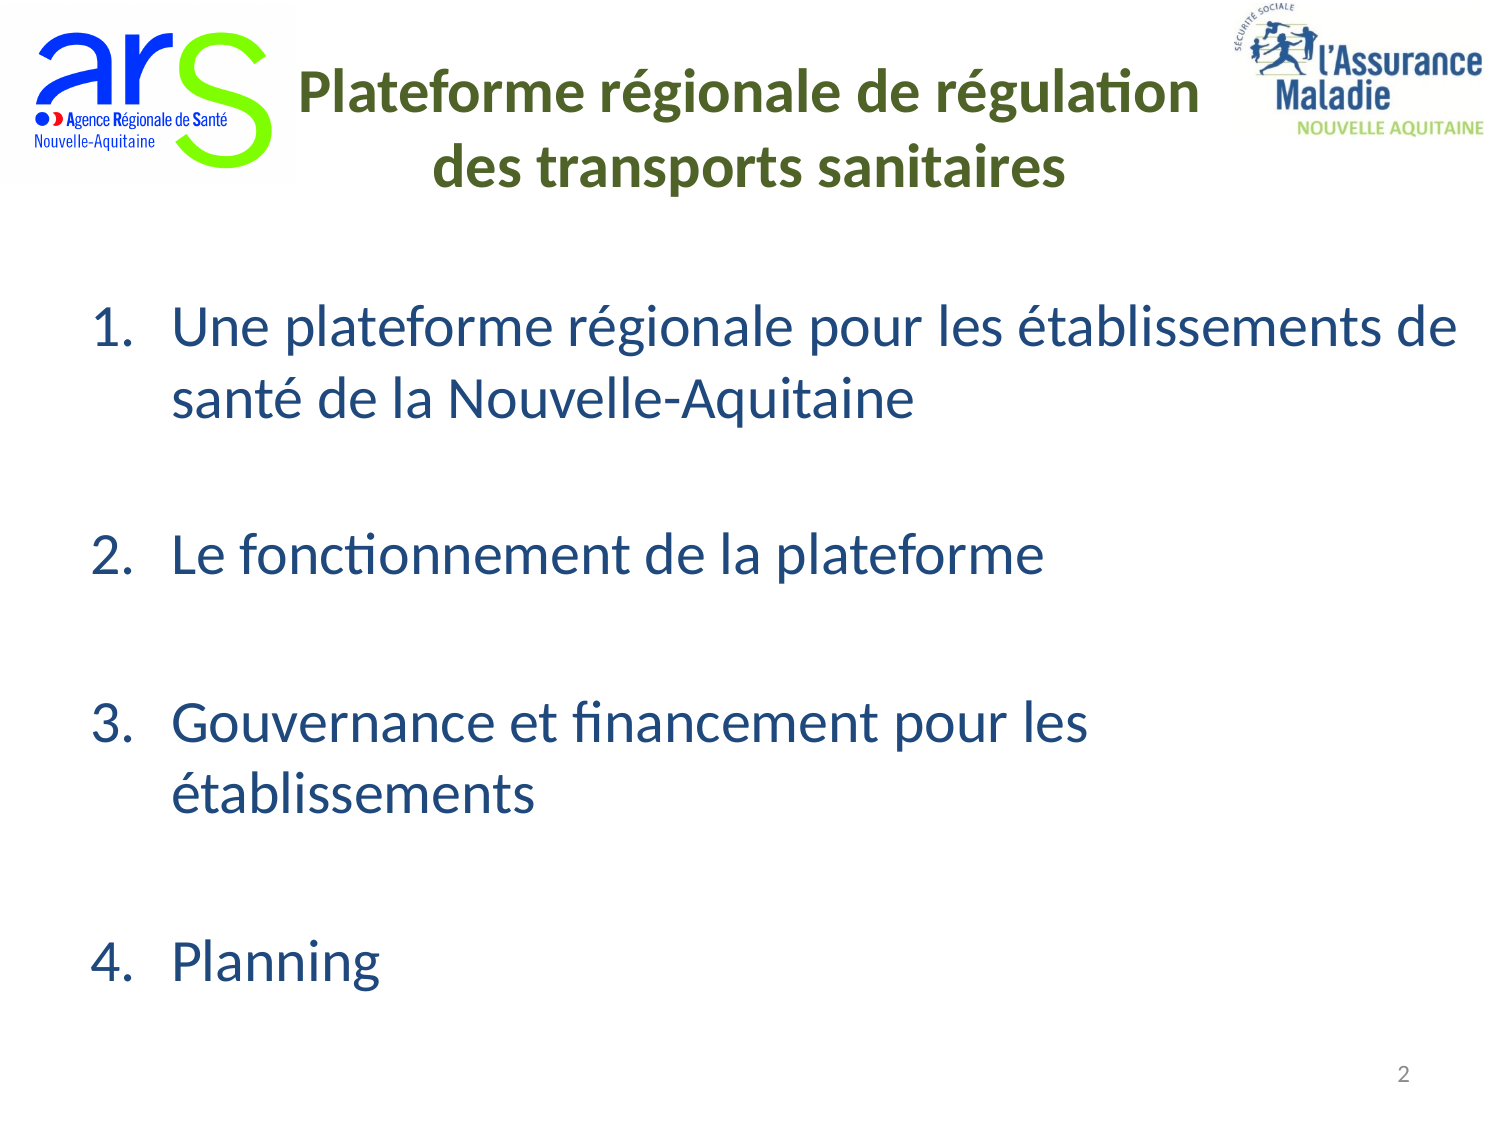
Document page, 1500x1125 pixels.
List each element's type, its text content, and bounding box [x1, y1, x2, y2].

list Une plateforme régionale pour les établissements de santé de la Nouvelle-Aquitaine Le fonctionnement de la plateforme Gouvernance et financement pour les établissements Planning [75, 278, 1483, 1005]
slide_number 2 [1074, 1042, 1425, 1103]
picture [0, 3, 295, 185]
title Plateforme régionale de régulation des transports sanitaires [271, 42, 1229, 209]
picture [1234, 3, 1484, 138]
